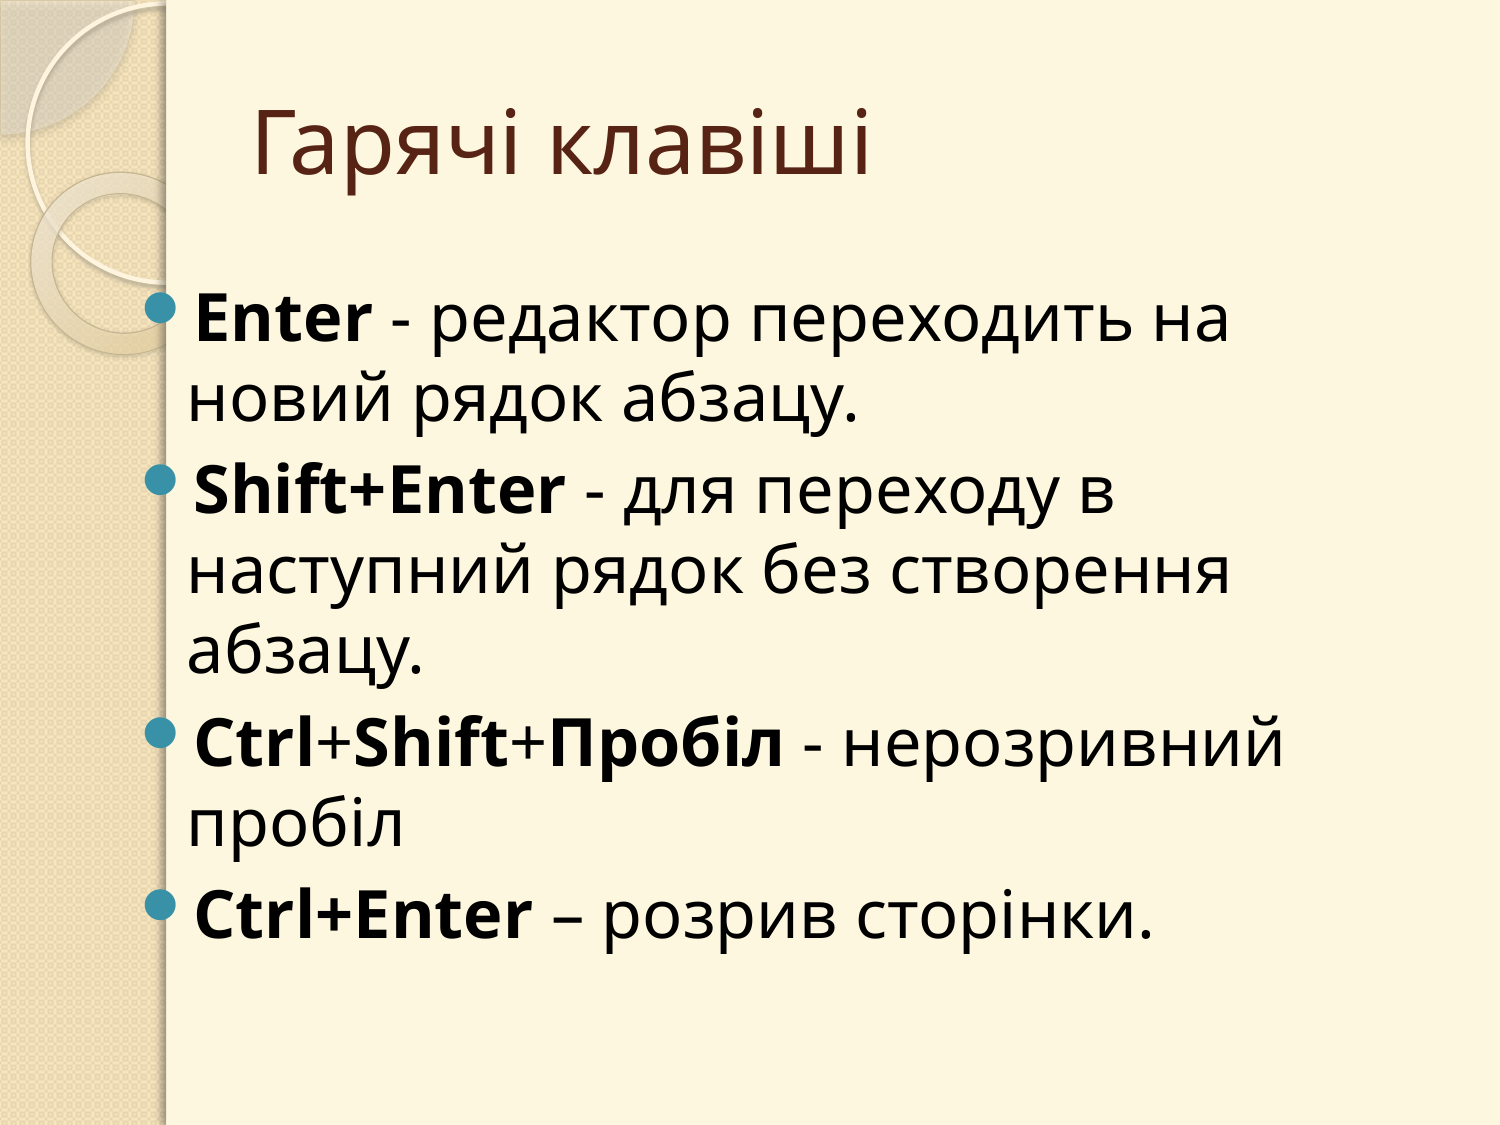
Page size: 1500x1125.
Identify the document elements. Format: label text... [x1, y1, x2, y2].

title Гарячі клавіші [235, 45, 1466, 233]
list Enter - редактор переходить на новий рядок абзацу. Shift+Enter - для переходу в наступний рядок без створення абзацу. Ctrl+Shift+Пробіл - нерозривний пробіл Ctrl+Enter – розрив сторінки. [112, 267, 1338, 1067]
